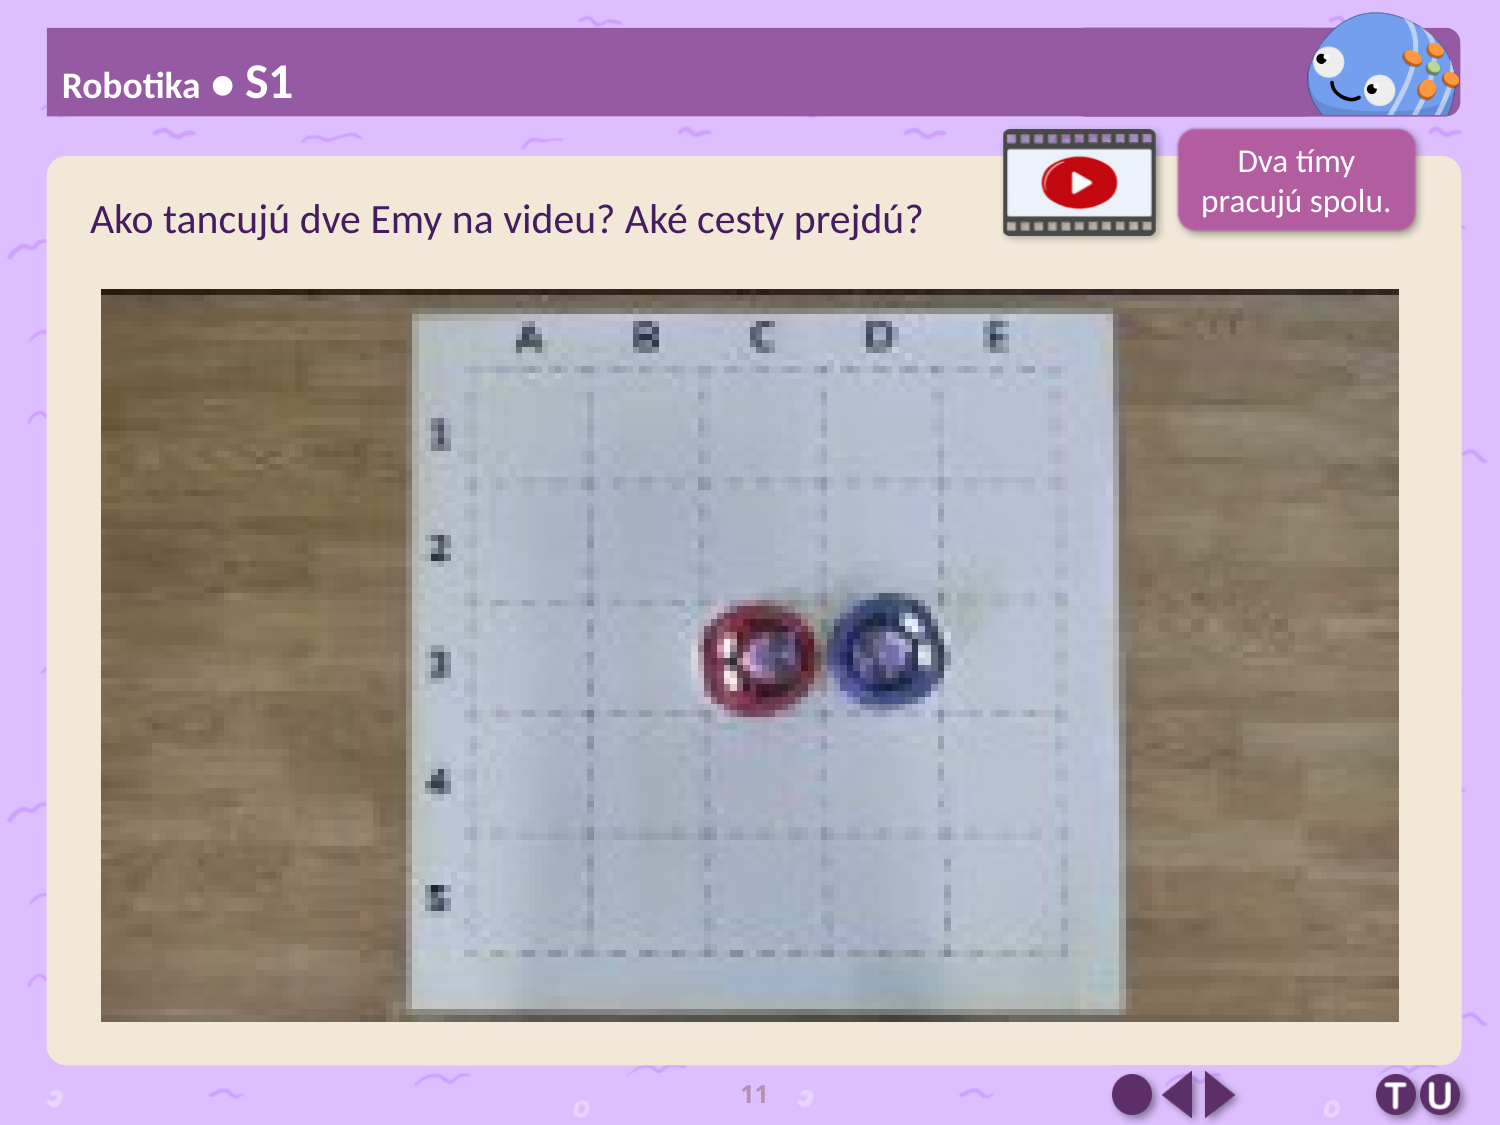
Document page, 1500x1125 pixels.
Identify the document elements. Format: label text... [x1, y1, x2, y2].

slide_number 11 [718, 1067, 792, 1125]
title Robotika ● S1 [46, 27, 1307, 117]
text_box [45, 154, 1463, 1067]
text_box Ako tancujú dve Emy na videu? Aké cesty prejdú? [75, 183, 1032, 249]
text_box Dva tímy pracujú spolu. [1178, 129, 1415, 231]
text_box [100, 288, 1399, 1023]
picture [0, 0, 1500, 1125]
